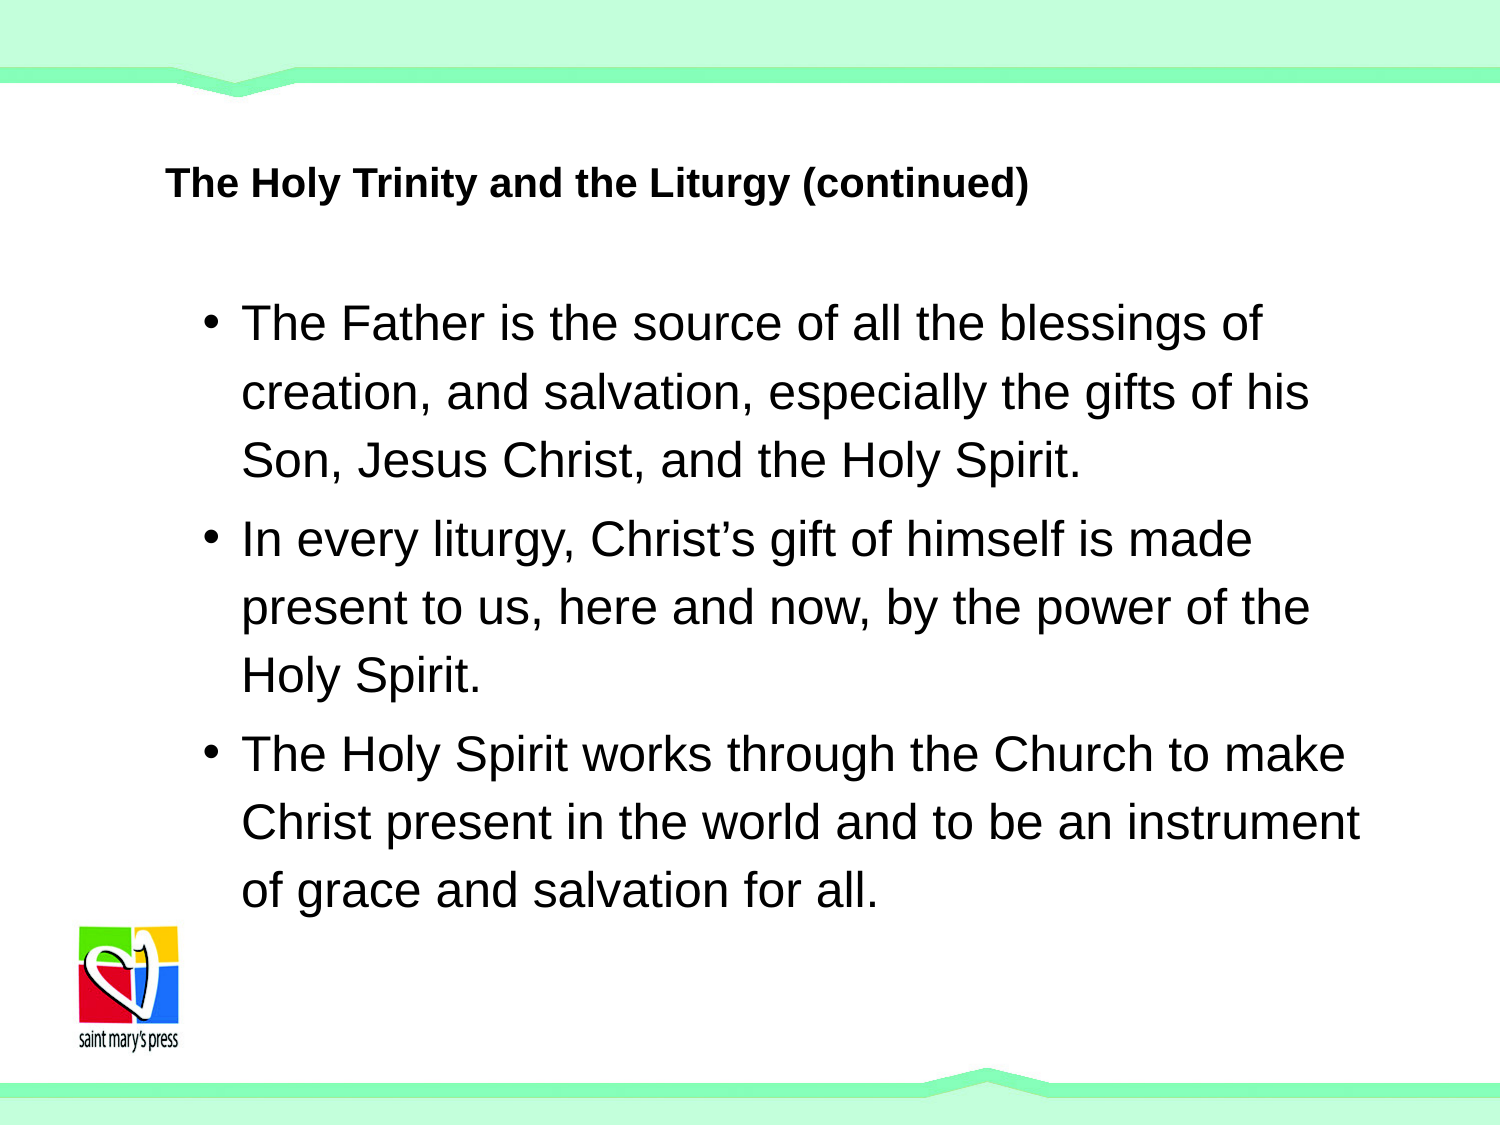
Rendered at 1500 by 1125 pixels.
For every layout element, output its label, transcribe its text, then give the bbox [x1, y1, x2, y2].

picture [0, 0, 1500, 1125]
title The Holy Trinity and the Liturgy (continued) [150, 137, 1500, 225]
list The Father is the source of all the blessings of creation, and salvation, especially the gifts of his Son, Jesus Christ, and the Holy Spirit. In every liturgy, Christ’s gift of himself is made present to us, here and now, by the power of the Holy Spirit. The Holy Spirit works through the Church to make Christ present in the world and to be an instrument of grace and salvation for all. [187, 275, 1400, 1050]
